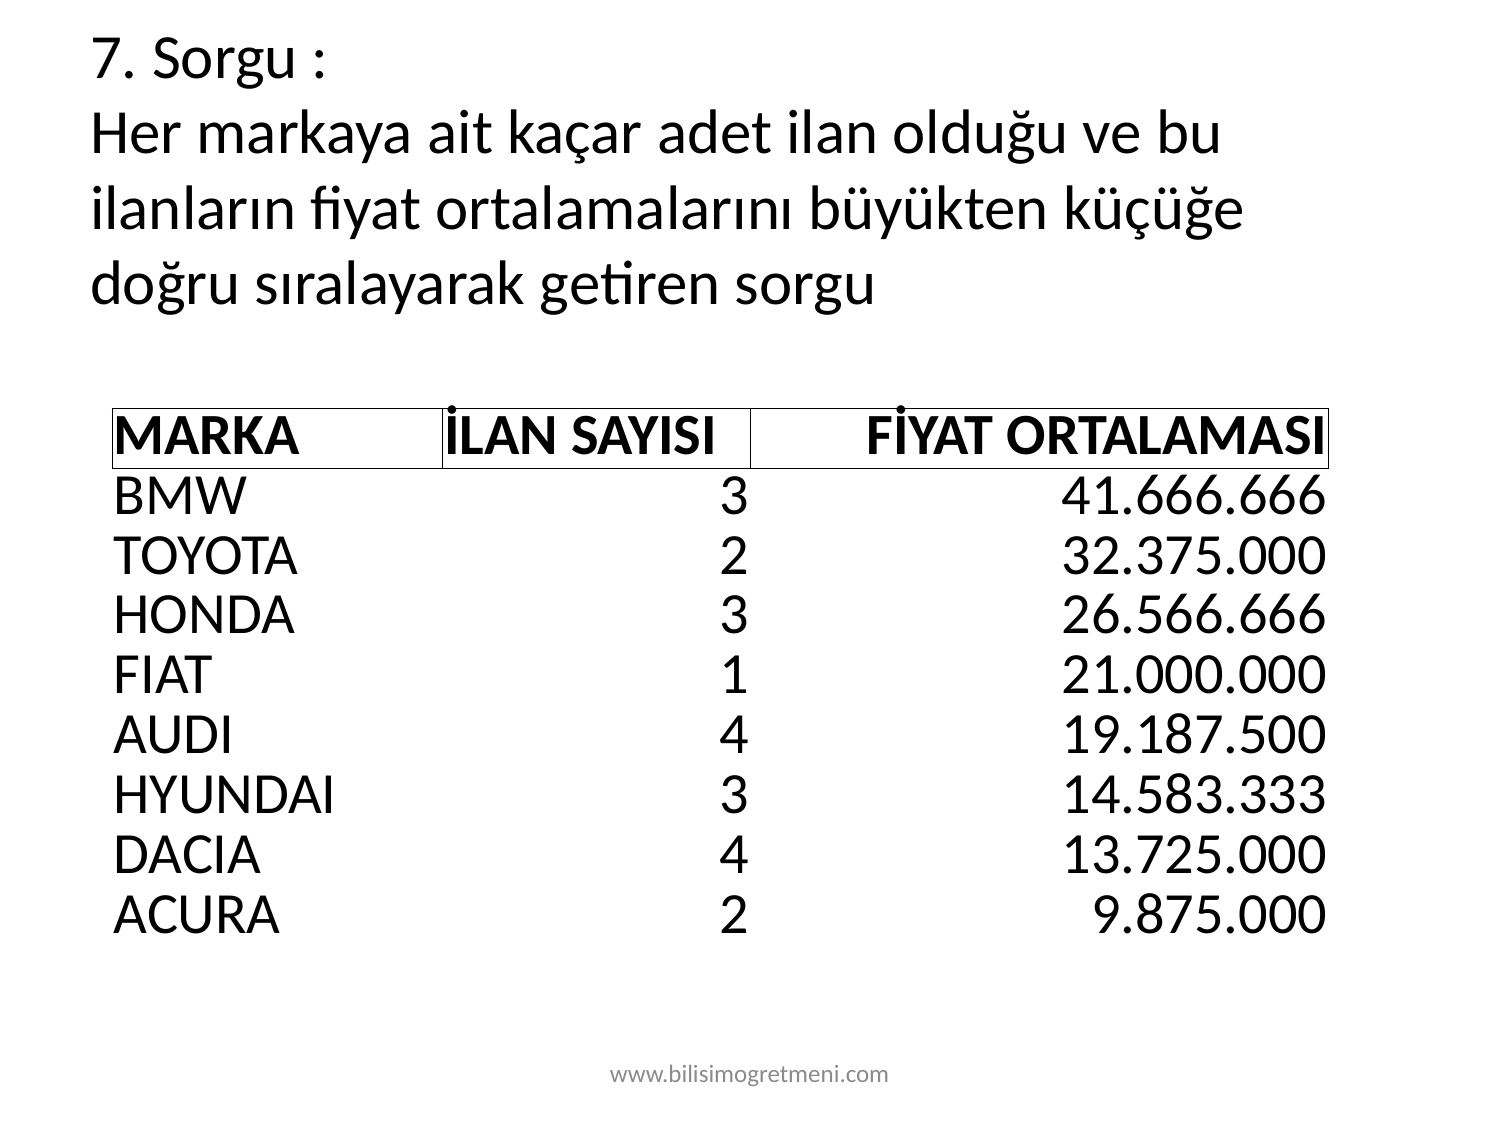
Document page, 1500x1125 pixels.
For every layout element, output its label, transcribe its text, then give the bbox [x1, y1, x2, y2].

table_cell DACIA [112, 828, 443, 888]
table_cell ACURA [112, 888, 443, 948]
footer www.bilisimogretmeni.com [512, 1042, 988, 1103]
table_cell 1 [443, 648, 750, 708]
table_cell 3 [443, 589, 750, 648]
table_cell 2 [443, 529, 750, 589]
title 7. Sorgu : Her markaya ait kaçar adet ilan olduğu ve bu ilanların fiyat ortalamalarını büyükten küçüğe doğru sıralayarak getiren sorgu [75, 6, 1425, 327]
table_header İLAN SAYISI [443, 409, 750, 468]
table_cell 21.000.000 [750, 648, 1329, 708]
table_cell 3 [443, 768, 750, 828]
table_cell AUDI [112, 708, 443, 768]
table_cell 32.375.000 [750, 529, 1329, 589]
table_cell TOYOTA [112, 529, 443, 589]
table_cell 41.666.666 [750, 469, 1329, 529]
table_cell 3 [443, 469, 750, 529]
table_cell HYUNDAI [112, 768, 443, 828]
table_cell FIAT [112, 648, 443, 708]
table_cell HONDA [112, 589, 443, 648]
table_cell 19.187.500 [750, 708, 1329, 768]
table_cell 26.566.666 [750, 589, 1329, 648]
table_cell 9.875.000 [750, 888, 1329, 948]
table_header MARKA [113, 409, 442, 468]
table_cell 4 [443, 708, 750, 768]
table_cell 13.725.000 [750, 828, 1329, 888]
table_cell 14.583.333 [750, 768, 1329, 828]
table_cell BMW [112, 469, 443, 529]
table_cell 4 [443, 828, 750, 888]
table_cell 2 [443, 888, 750, 948]
table_header FİYAT ORTALAMASI [751, 409, 1328, 468]
